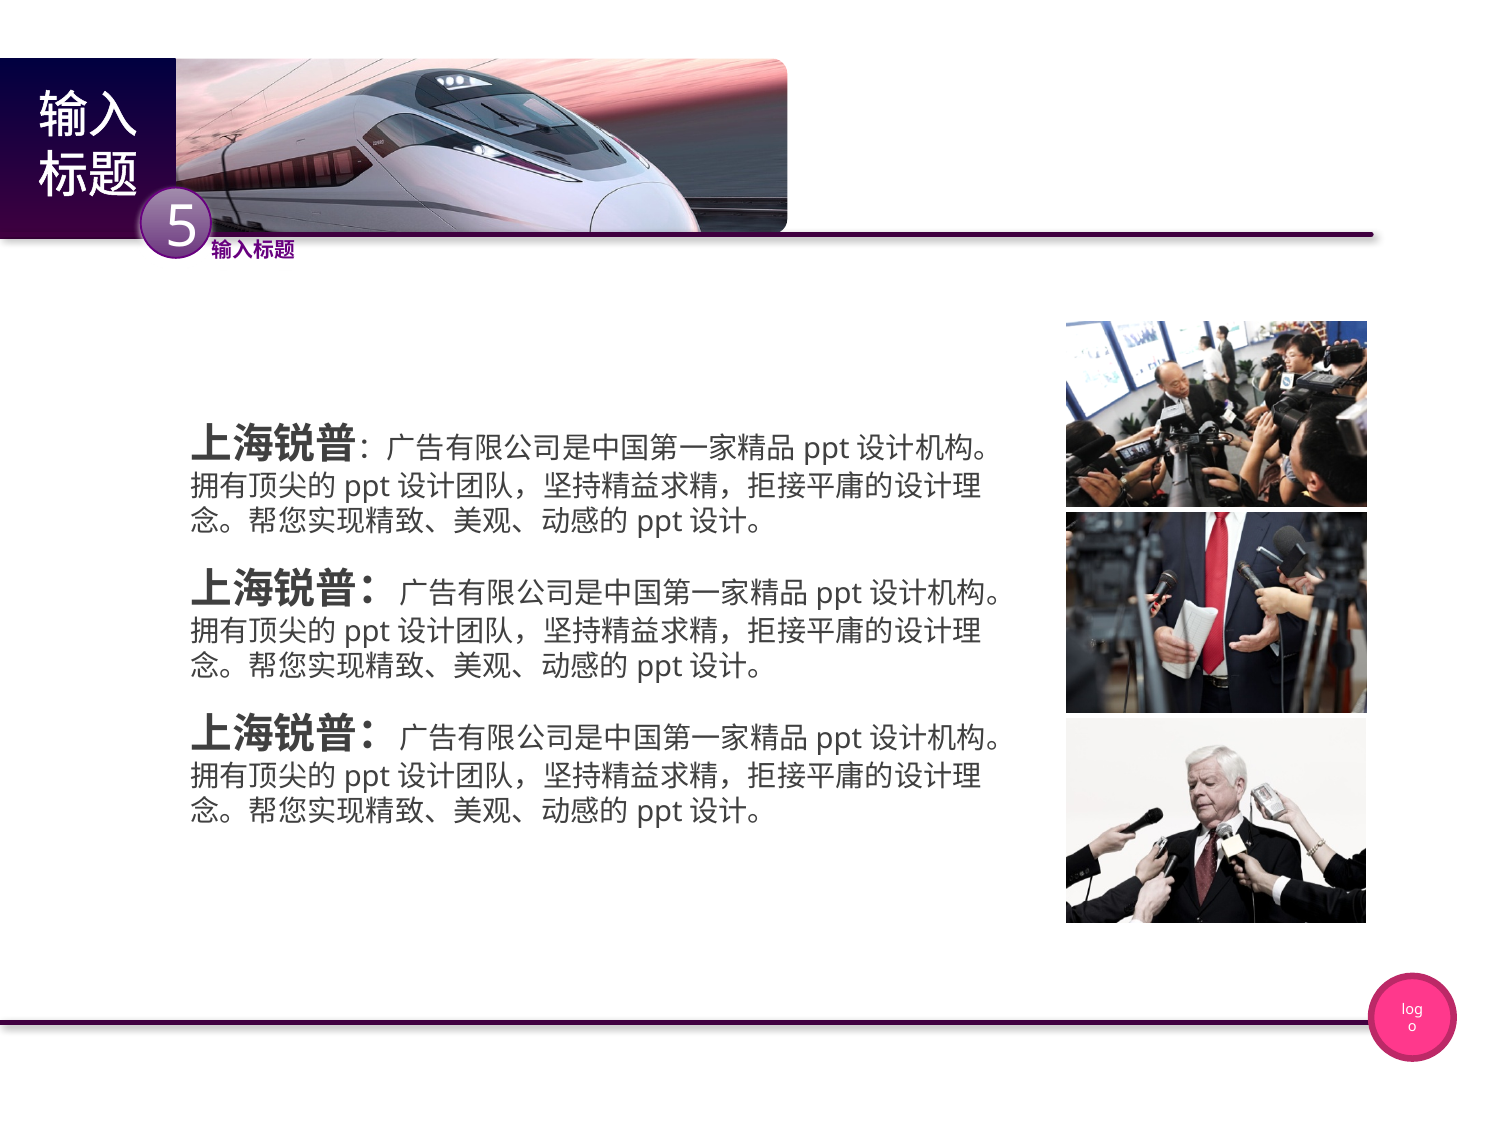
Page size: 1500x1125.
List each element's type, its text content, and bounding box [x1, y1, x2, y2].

text_box 输入标题 [11, 74, 164, 210]
text_box 上海锐普：广告有限公司是中国第一家精品ppt设计机构。拥有顶尖的ppt设计团队，坚持精益求精，拒接平庸的设计理念。帮您实现精致、美观、动感的ppt设计。 上海锐普：广告有限公司是中国第一家精品ppt设计机构。拥有顶尖的ppt设计团队，坚持精益求精，拒接平庸的设计理念。帮您实现精致、美观、动感的ppt设计。 上海锐普：广告有限公司是中国第一家精品ppt设计机构。拥有顶尖的ppt设计团队，坚持精益求精，拒接平庸的设计理念。帮您实现精致、美观、动感的ppt设计。 [175, 409, 1046, 835]
text_box 5 [139, 186, 212, 259]
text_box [1065, 321, 1367, 924]
text_box 输入标题 [196, 228, 414, 270]
picture [158, 58, 788, 232]
